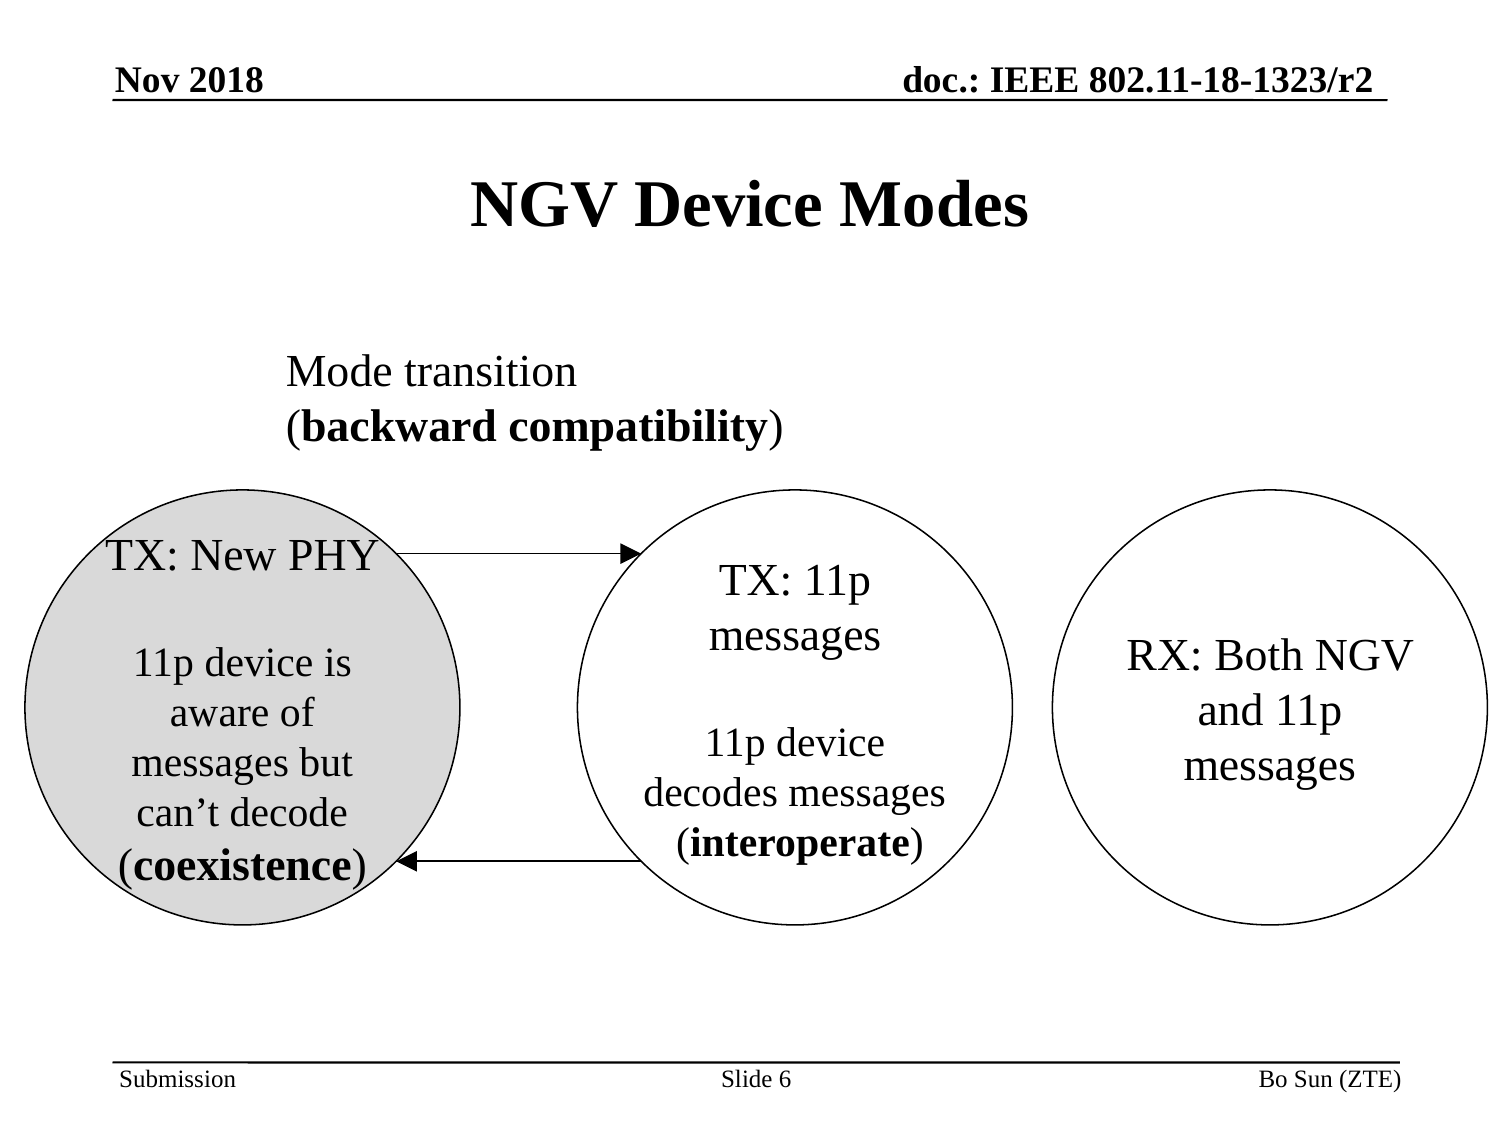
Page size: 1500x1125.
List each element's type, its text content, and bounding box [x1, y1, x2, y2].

slide_number Slide 6 [712, 1062, 800, 1093]
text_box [518, 738, 522, 984]
text_box TX: 11p messages 11p device decodes messages (interoperate) [577, 489, 1013, 925]
text_box RX: Both NGV and 11p messages [1052, 489, 1488, 925]
footer Bo Sun (ZTE) [1256, 1062, 1402, 1093]
text_box Mode transition (backward compatibility) [271, 333, 799, 458]
text_box TX: New PHY 11p device is aware of messages but can’t decode (coexistence) [24, 489, 460, 925]
title NGV Device Modes [112, 112, 1388, 288]
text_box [518, 431, 522, 677]
